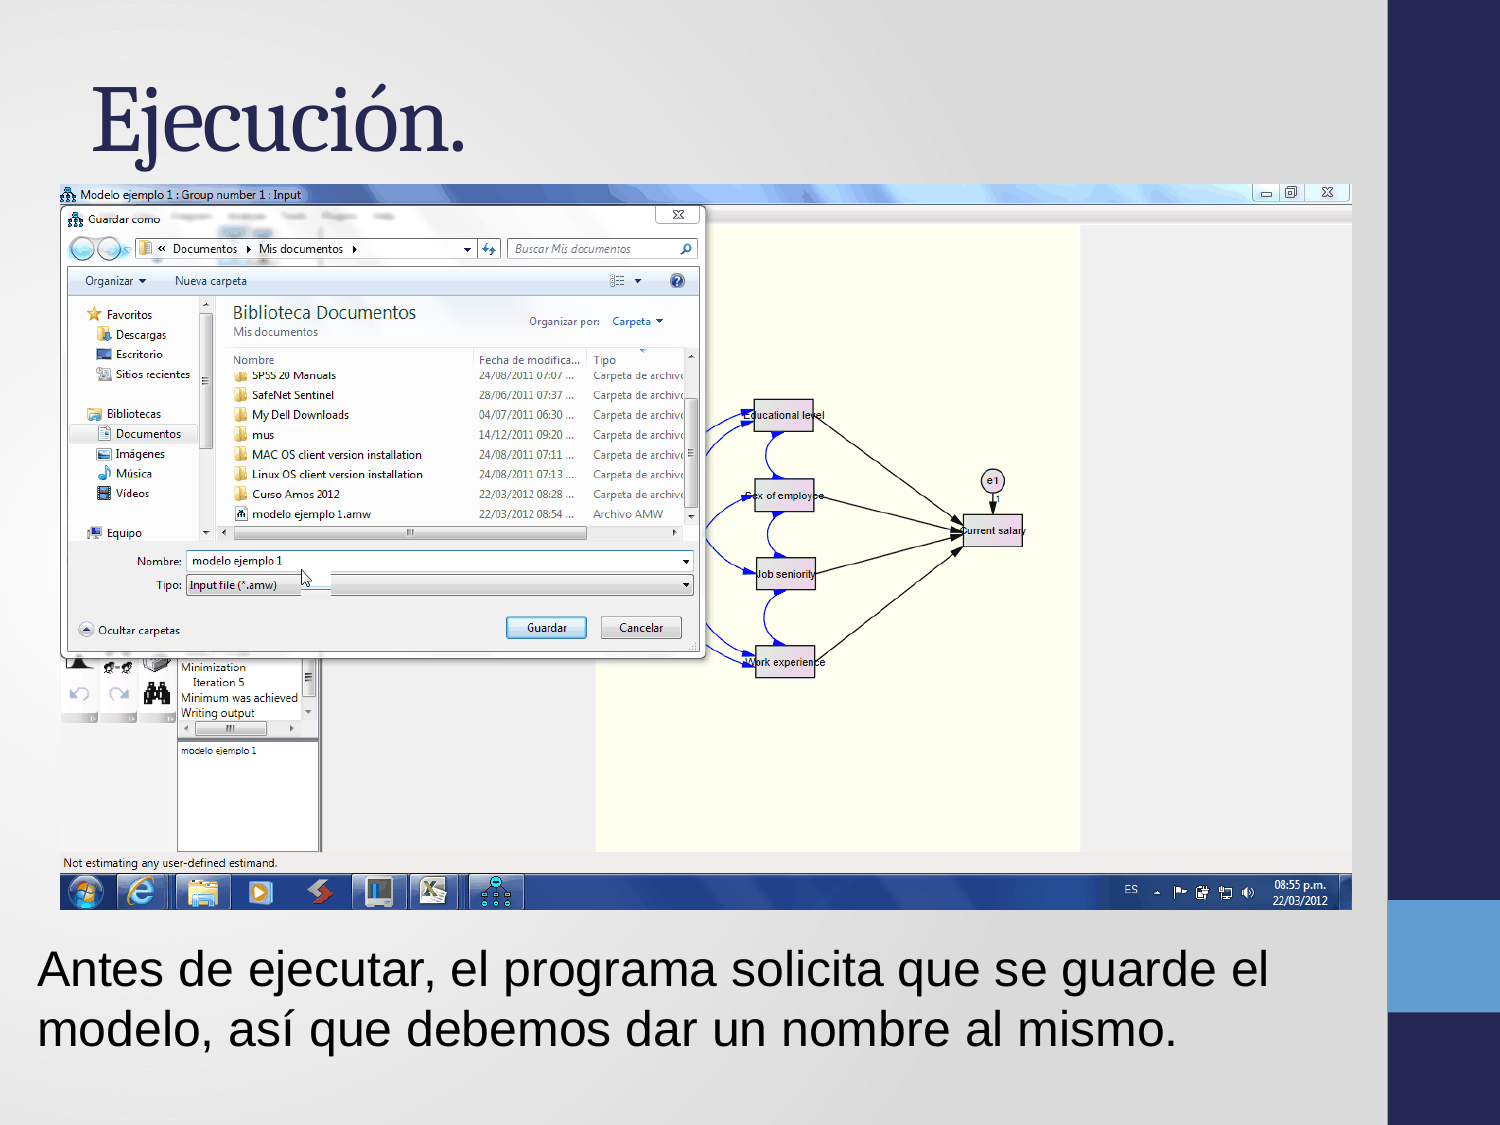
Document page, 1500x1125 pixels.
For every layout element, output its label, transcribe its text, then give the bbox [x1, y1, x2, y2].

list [60, 184, 1352, 911]
text_box Antes de ejecutar, el programa solicita que se guarde el modelo, así que debemos dar un nombre al mismo. [22, 928, 1471, 1064]
title Ejecución. [75, 19, 1425, 207]
